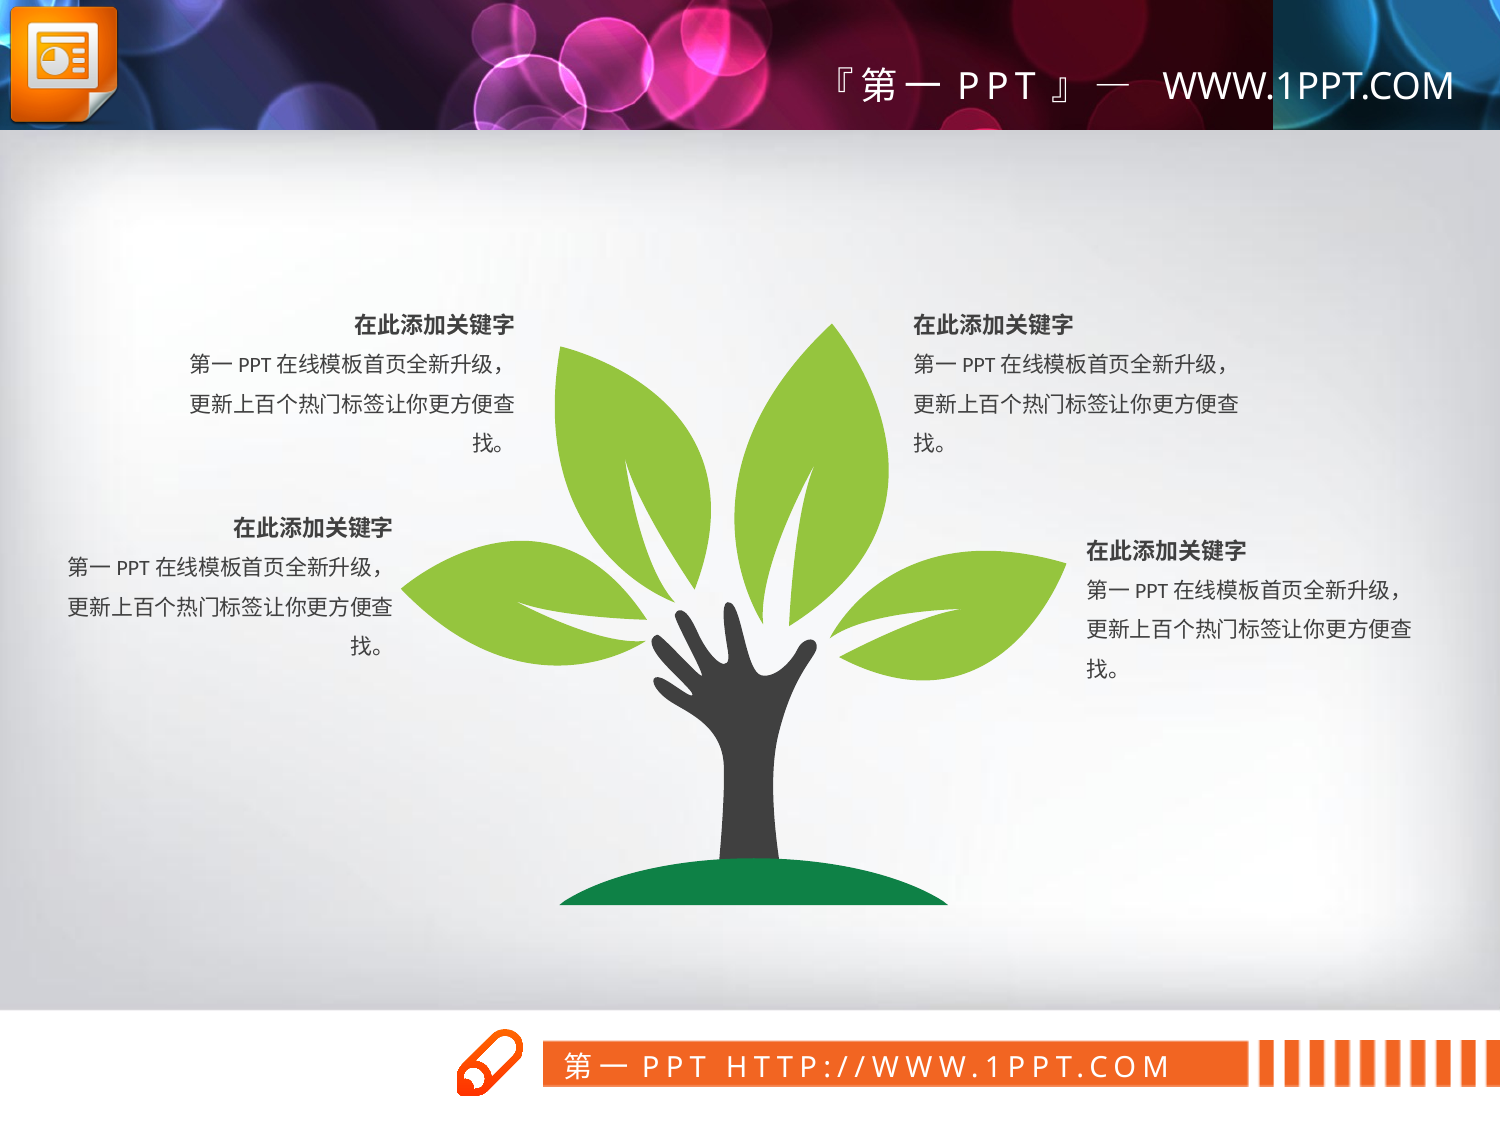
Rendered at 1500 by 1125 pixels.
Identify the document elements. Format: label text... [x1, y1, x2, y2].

text_box [734, 323, 889, 627]
picture [543, 1040, 1500, 1087]
text_box 在此添加关键字 第一PPT在线模板首页全新升级，更新上百个热门标签让你更方便查找。 [151, 286, 536, 466]
text_box [554, 346, 711, 603]
text_box 在此添加关键字 第一PPT在线模板首页全新升级，更新上百个热门标签让你更方便查找。 [29, 489, 415, 669]
text_box [651, 602, 817, 859]
text_box [559, 858, 949, 906]
text_box [415, 540, 647, 666]
text_box 在此添加关键字 第一PPT在线模板首页全新升级，更新上百个热门标签让你更方便查找。 [893, 286, 1279, 466]
text_box [829, 550, 1066, 681]
picture [0, 0, 1500, 1012]
text_box 在此添加关键字 第一PPT在线模板首页全新升级，更新上百个热门标签让你更方便查找。 [1066, 512, 1452, 692]
